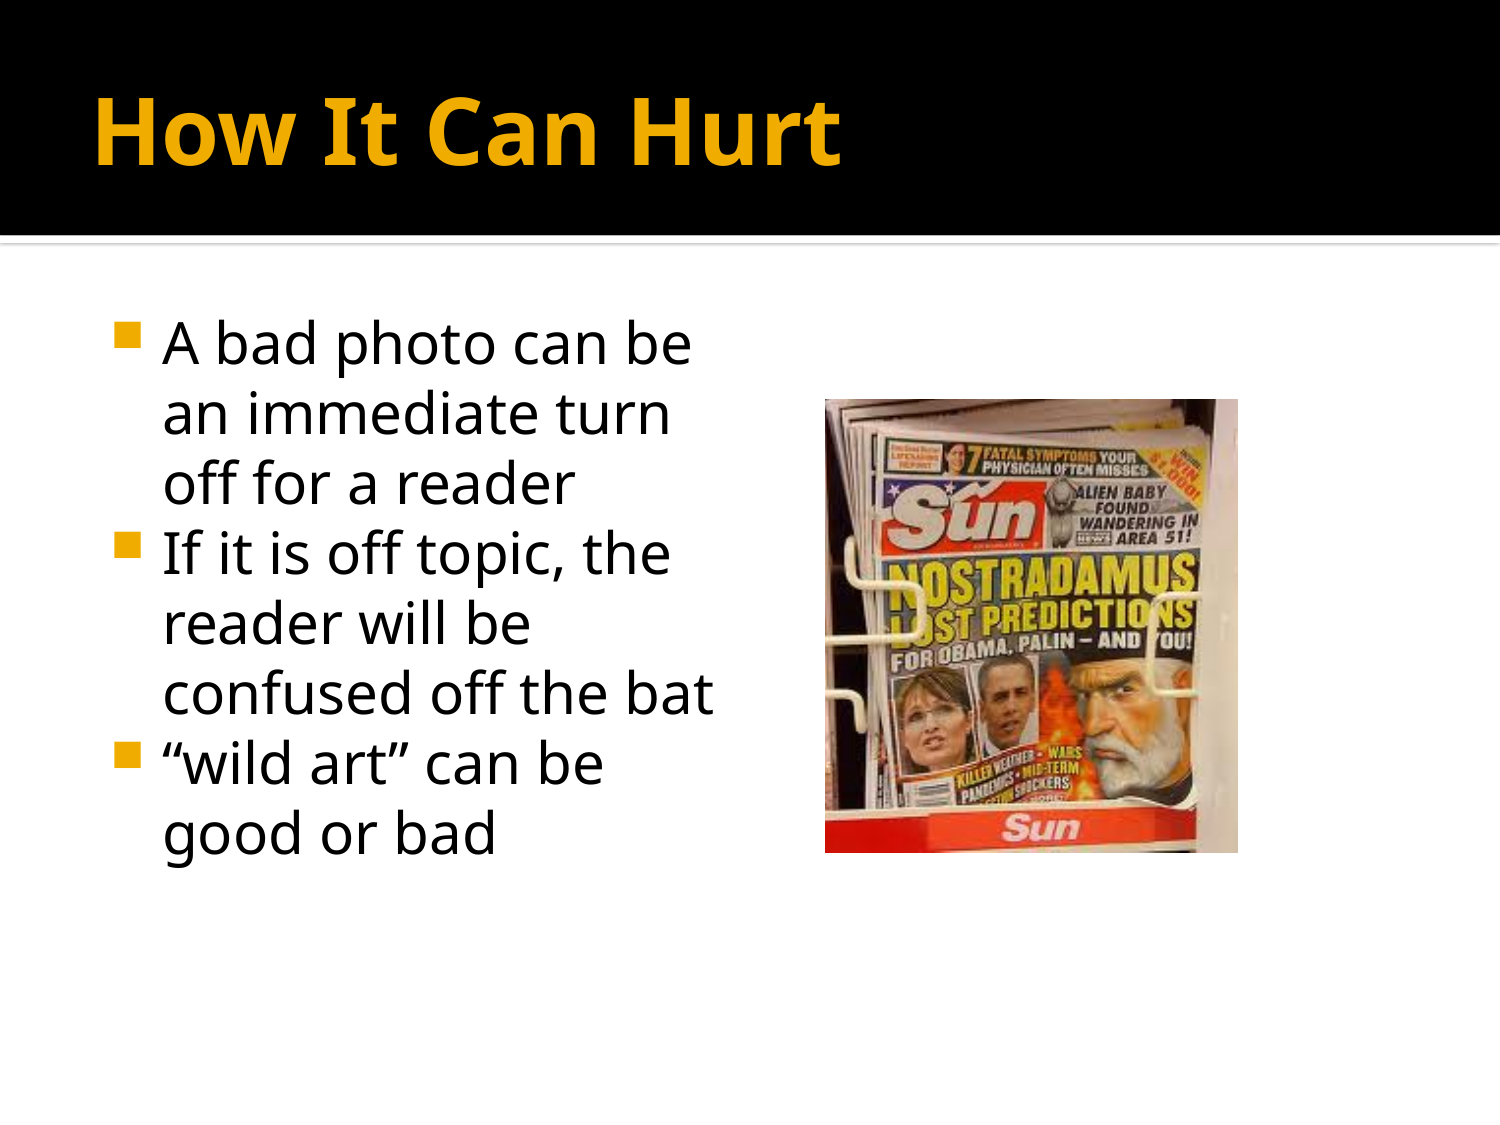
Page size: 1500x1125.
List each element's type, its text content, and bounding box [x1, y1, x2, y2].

list A bad photo can be an immediate turn off for a reader If it is off topic, the reader will be confused off the bat “wild art” can be good or bad [75, 291, 738, 1050]
title How It Can Hurt [75, 24, 1425, 231]
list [824, 399, 1238, 853]
